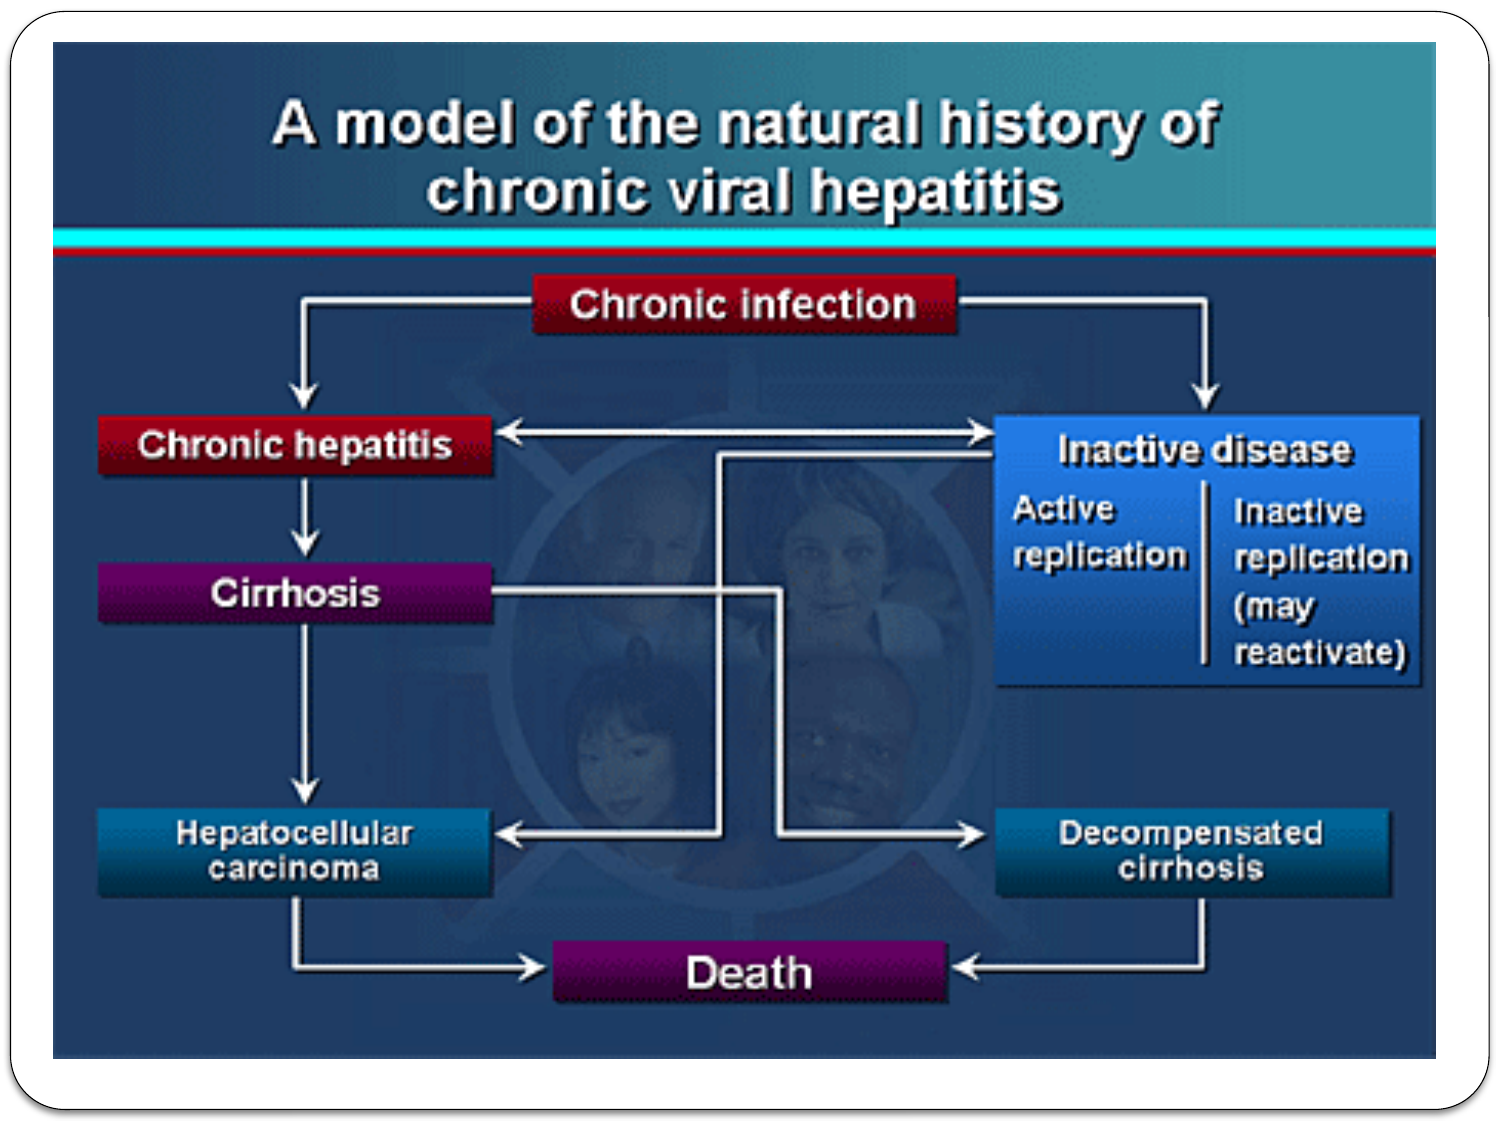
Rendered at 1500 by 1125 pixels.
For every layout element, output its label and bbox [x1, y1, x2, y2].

list [52, 42, 1436, 1059]
